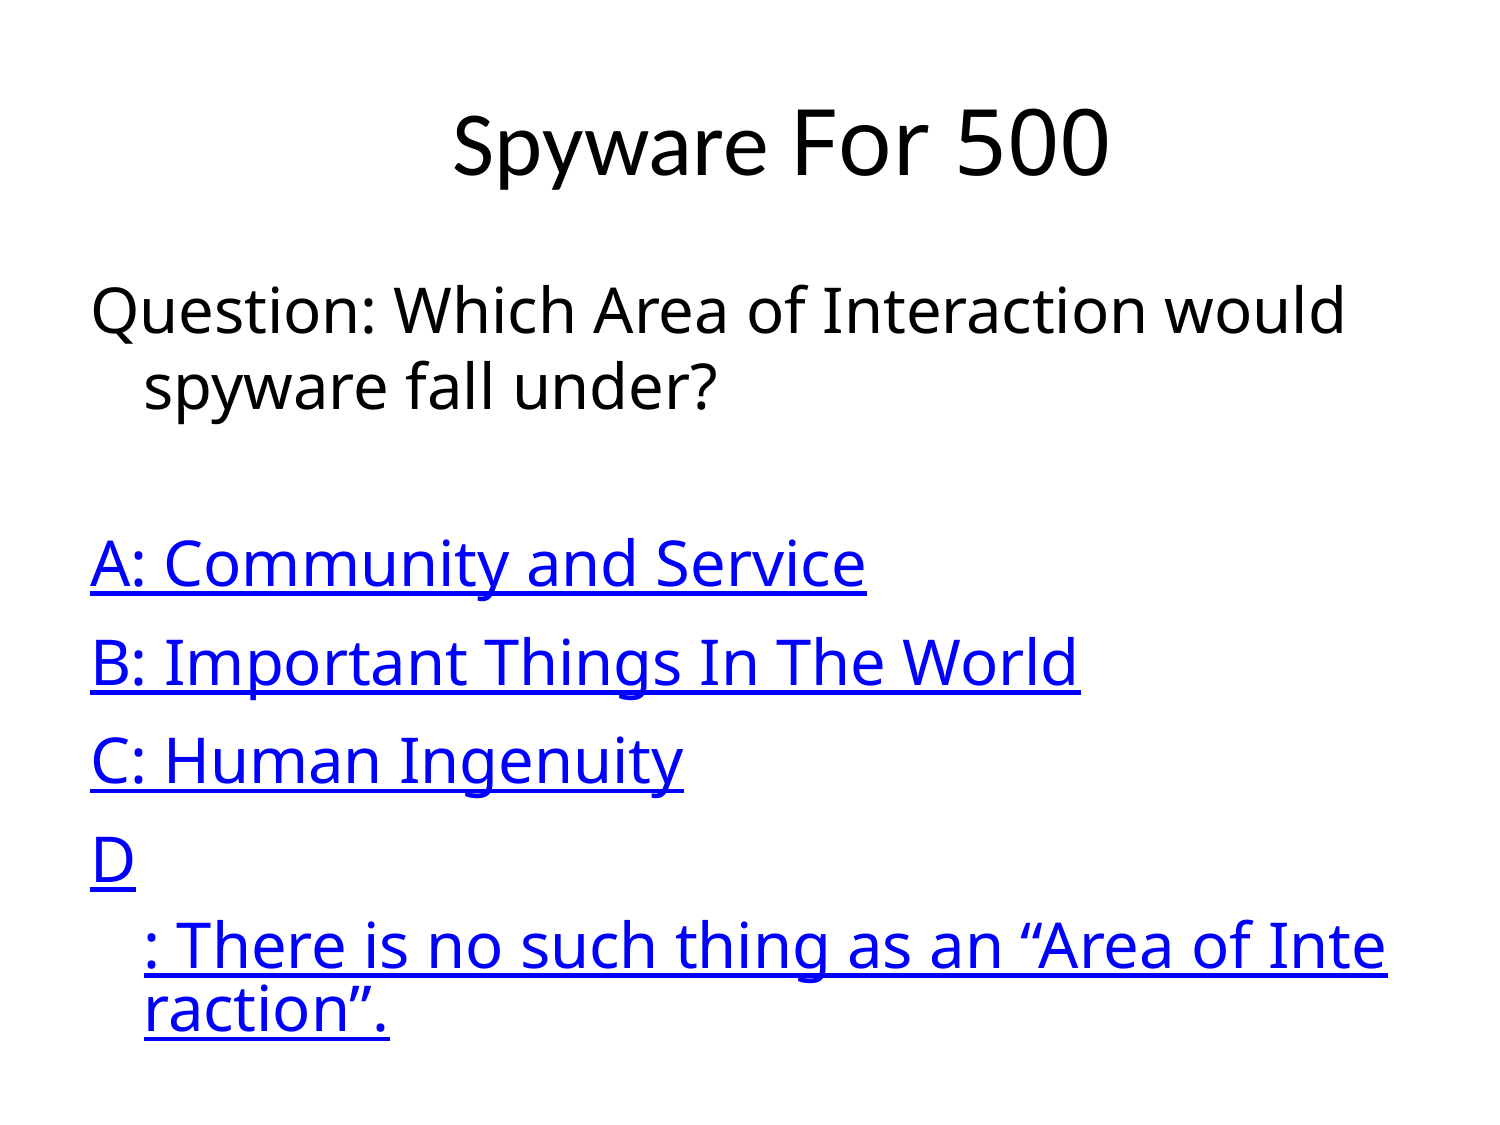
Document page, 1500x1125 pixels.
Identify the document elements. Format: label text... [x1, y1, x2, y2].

title Spyware For 500 [75, 45, 1425, 233]
list Question: Which Area of Interaction would spyware fall under? A: Community and Service B: Important Things In The World C: Human Ingenuity D: There is no such thing as an “Area of Interaction”. [75, 262, 1425, 1005]
